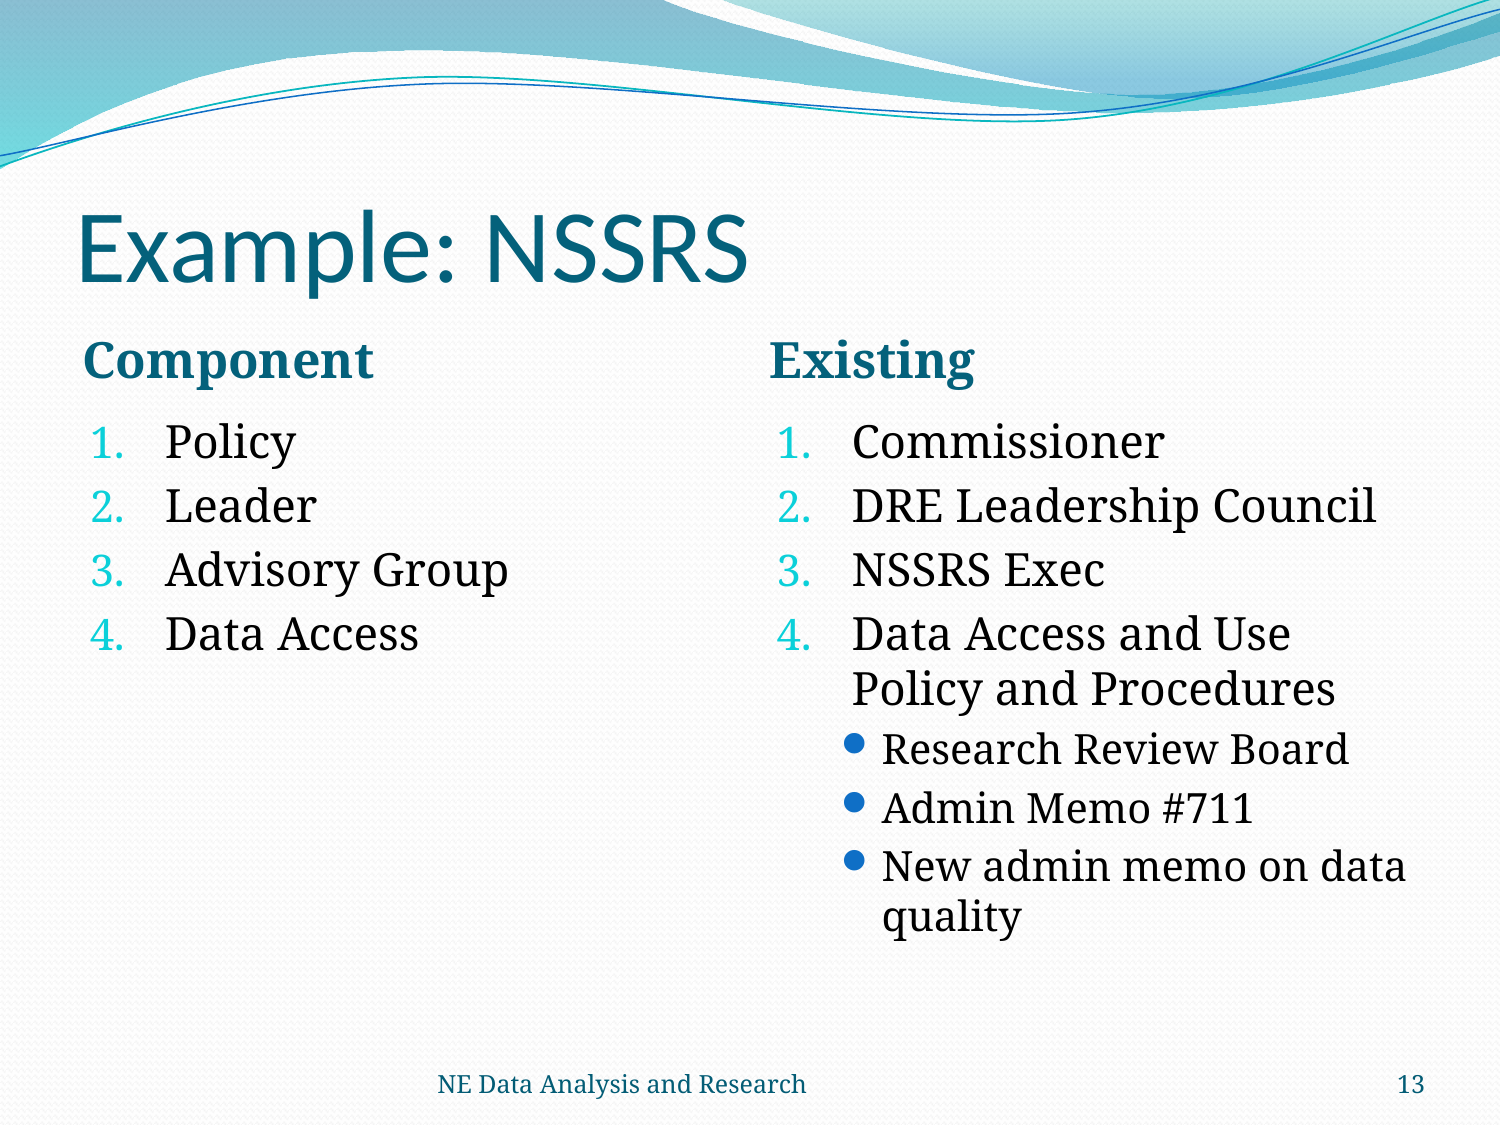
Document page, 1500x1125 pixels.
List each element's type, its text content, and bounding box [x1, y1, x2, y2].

list Existing [761, 305, 1425, 412]
slide_number 13 [1299, 1042, 1425, 1103]
list Policy Leader Advisory Group Data Access [75, 412, 738, 1044]
footer NE Data Analysis and Research [437, 1042, 988, 1103]
list Component [75, 304, 738, 412]
list Commissioner DRE Leadership Council NSSRS Exec Data Access and Use Policy and Procedures Research Review Board Admin Memo #711 New admin memo on data quality [761, 412, 1425, 1044]
title Example: NSSRS [75, 115, 1425, 303]
